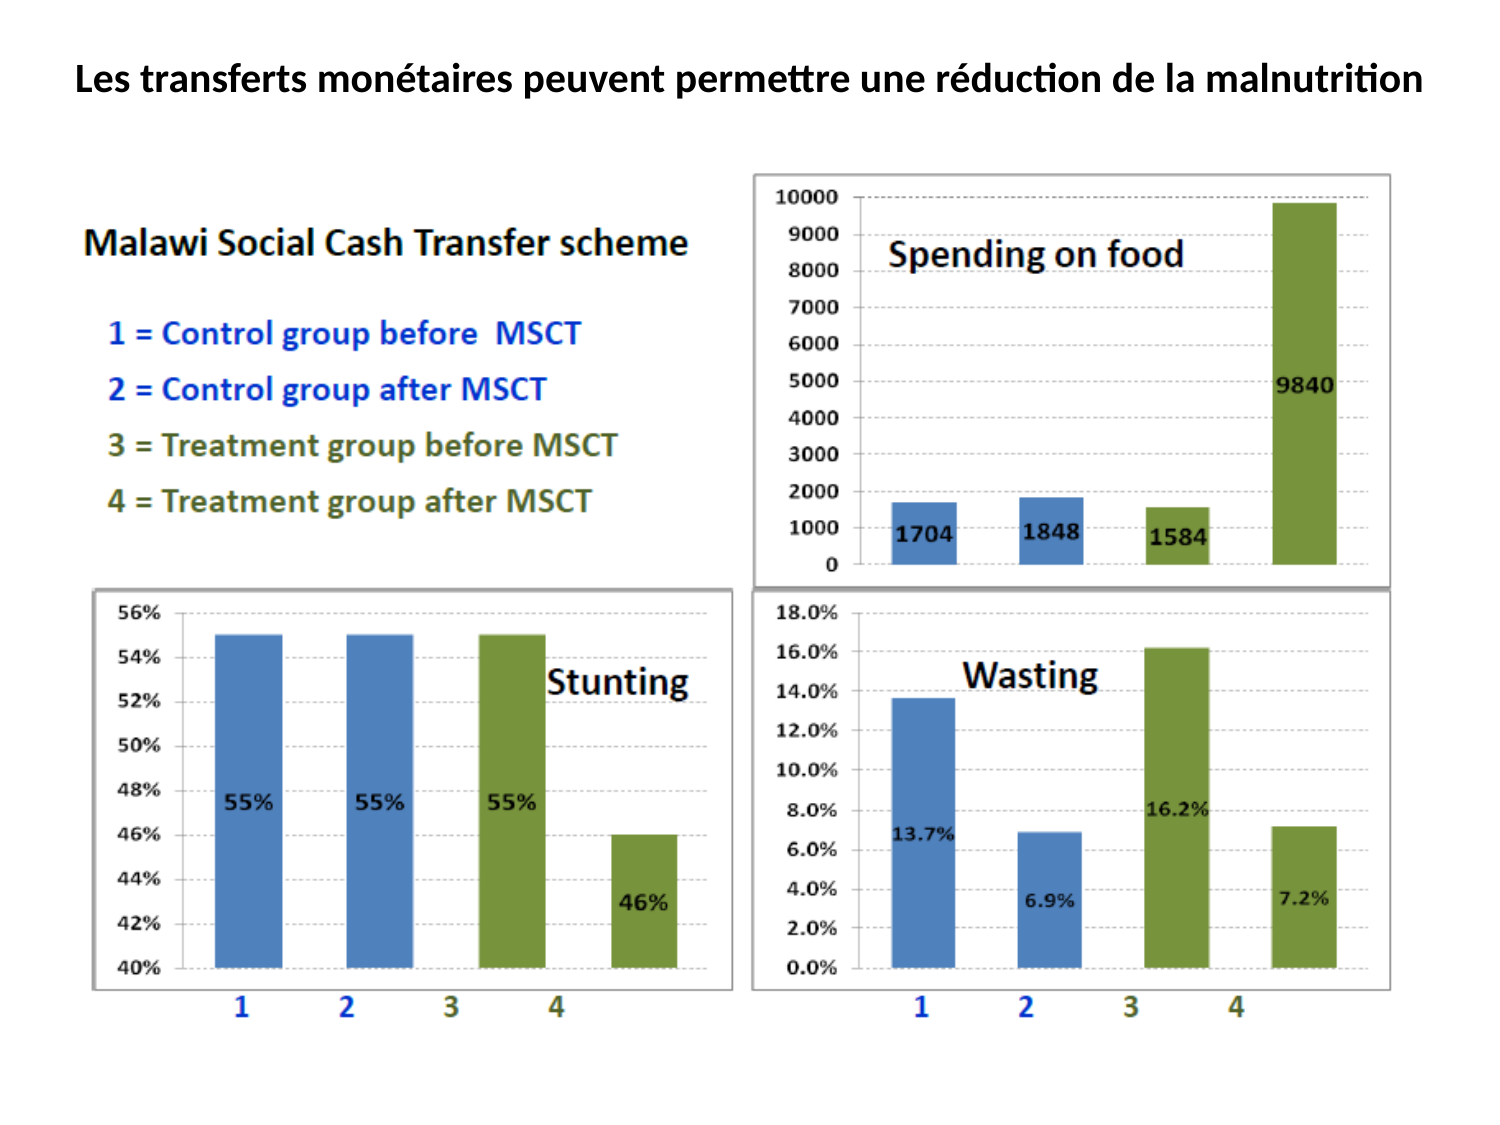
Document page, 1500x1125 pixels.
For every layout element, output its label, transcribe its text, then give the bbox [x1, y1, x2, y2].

title Les transferts monétaires peuvent permettre une réduction de la malnutrition [0, 0, 1500, 152]
picture [64, 172, 1393, 1029]
